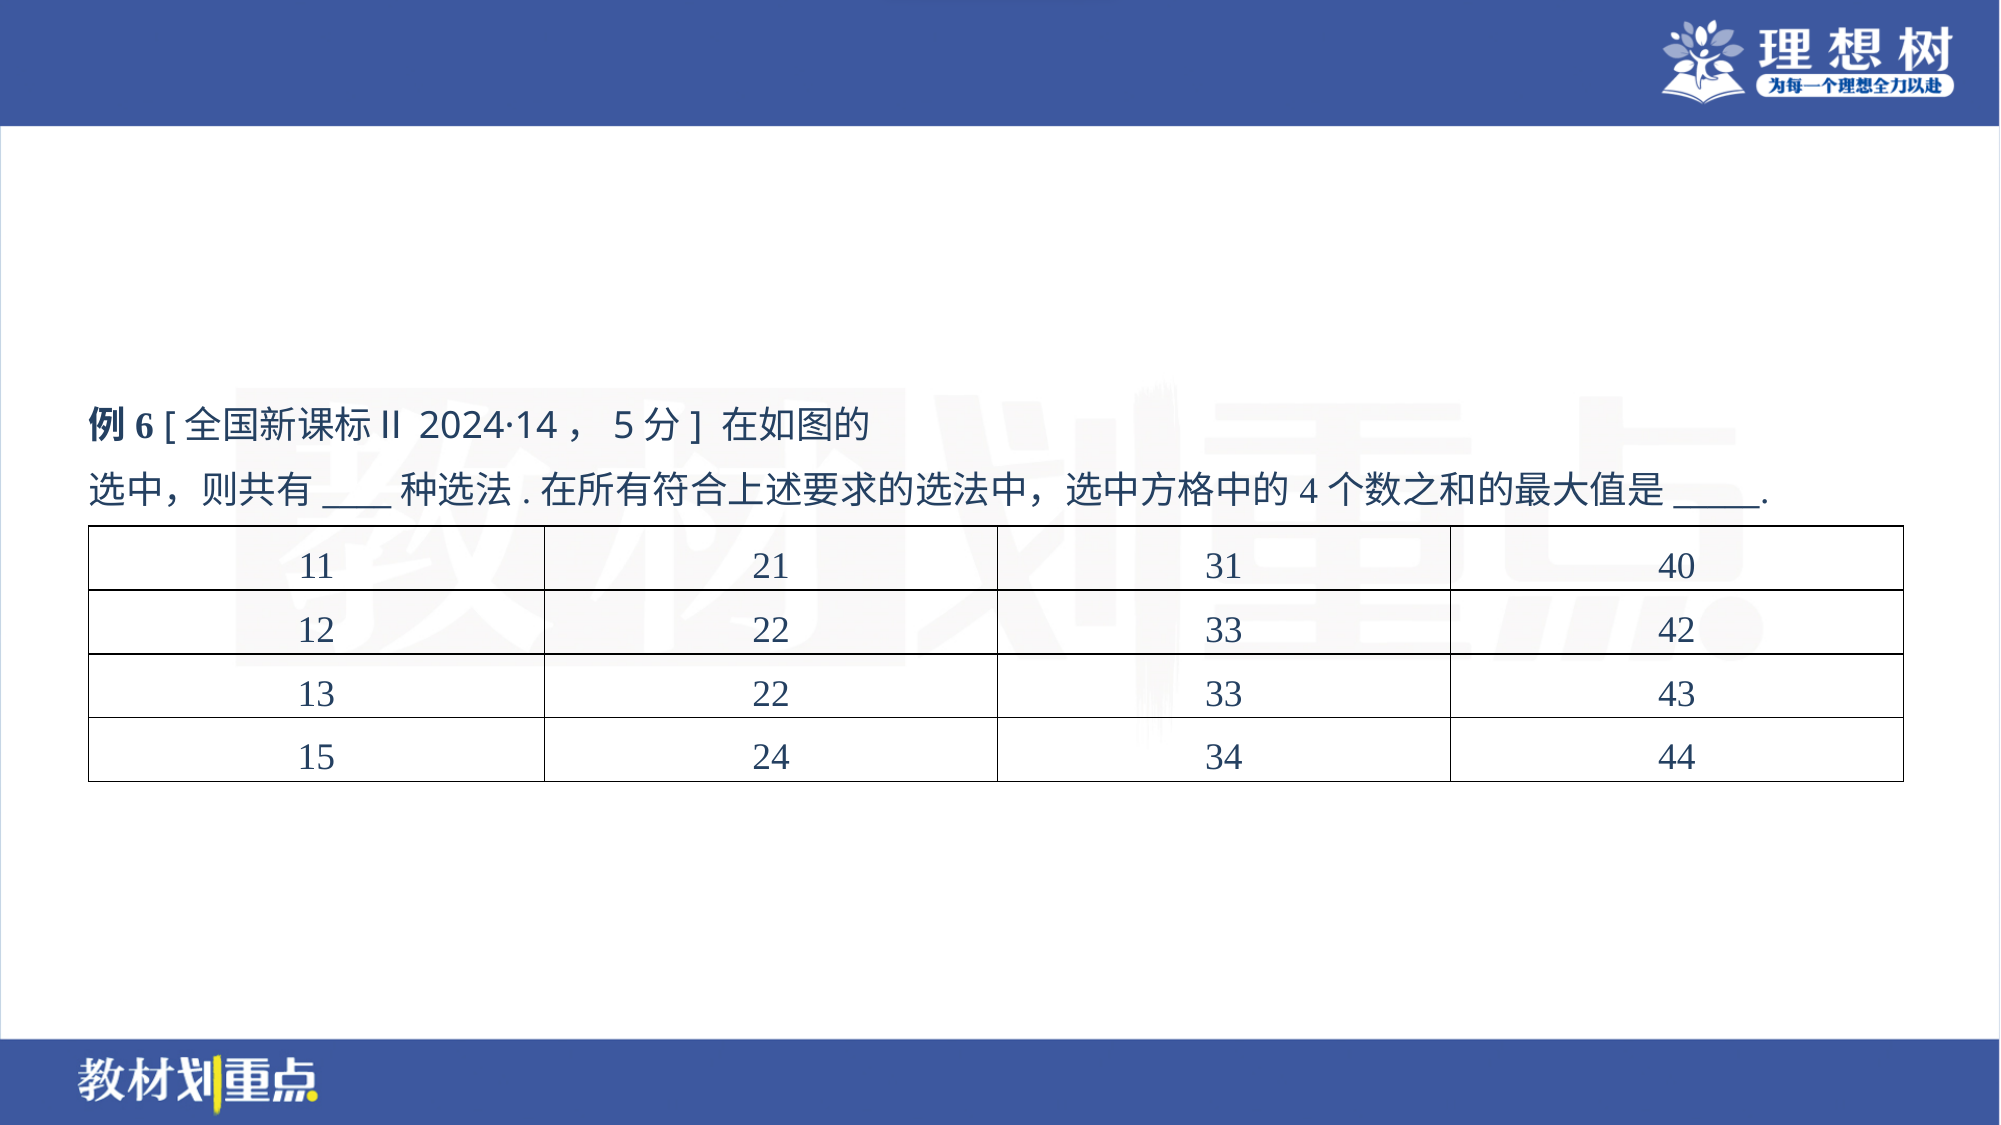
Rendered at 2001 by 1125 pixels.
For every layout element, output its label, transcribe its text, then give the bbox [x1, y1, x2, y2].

table_cell 43 [1451, 655, 1903, 717]
table_cell 15 [89, 718, 544, 781]
table_cell 42 [1451, 591, 1903, 653]
table_header 11 [89, 527, 544, 589]
table_cell 33 [998, 591, 1450, 653]
table_cell 12 [89, 591, 544, 653]
picture [0, 0, 2000, 1125]
table_header 21 [545, 527, 997, 589]
table_cell 13 [89, 655, 544, 717]
table_cell 22 [545, 655, 997, 717]
table_cell 33 [998, 655, 1450, 717]
table_header 40 [1451, 527, 1903, 589]
table_cell 34 [998, 718, 1450, 781]
table_cell 24 [545, 718, 997, 781]
table_cell 22 [545, 591, 997, 653]
table_header 31 [998, 527, 1450, 589]
table_cell 44 [1451, 718, 1903, 781]
